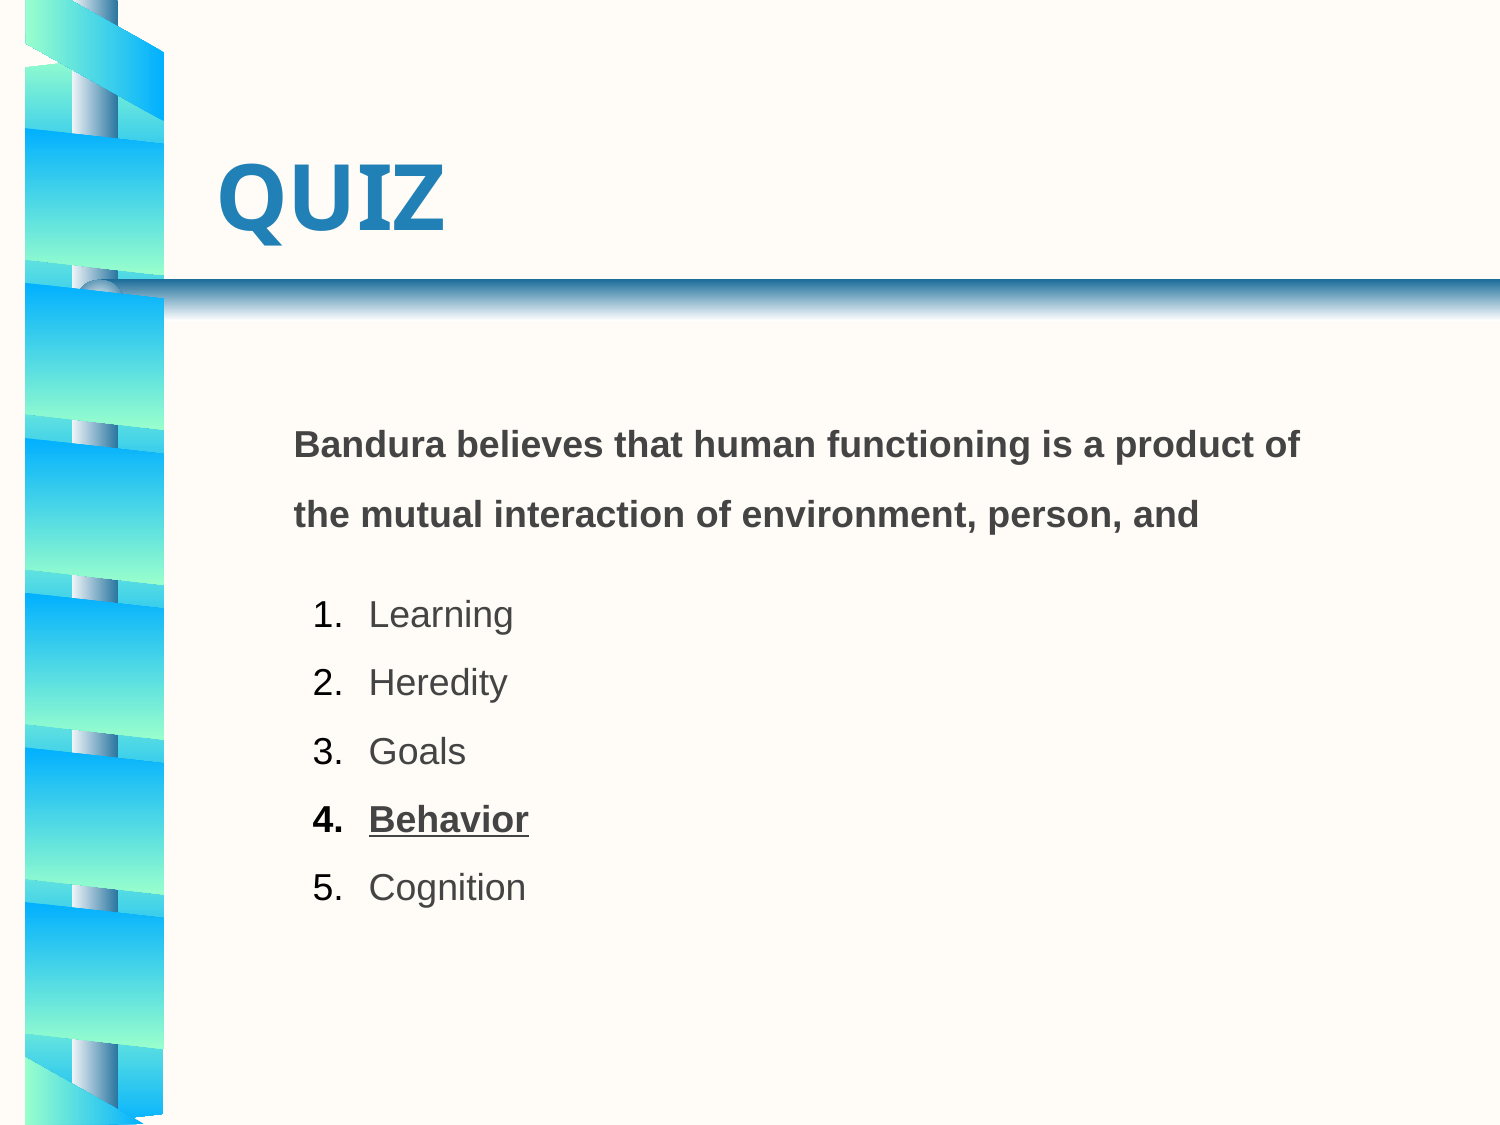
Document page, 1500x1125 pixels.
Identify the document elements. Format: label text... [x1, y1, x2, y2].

title Quiz [200, 68, 1475, 257]
text_box Bandura believes that human functioning is a product of the mutual interaction of environment, person, and Learning Heredity Goals Behavior Cognition [278, 379, 1332, 1037]
